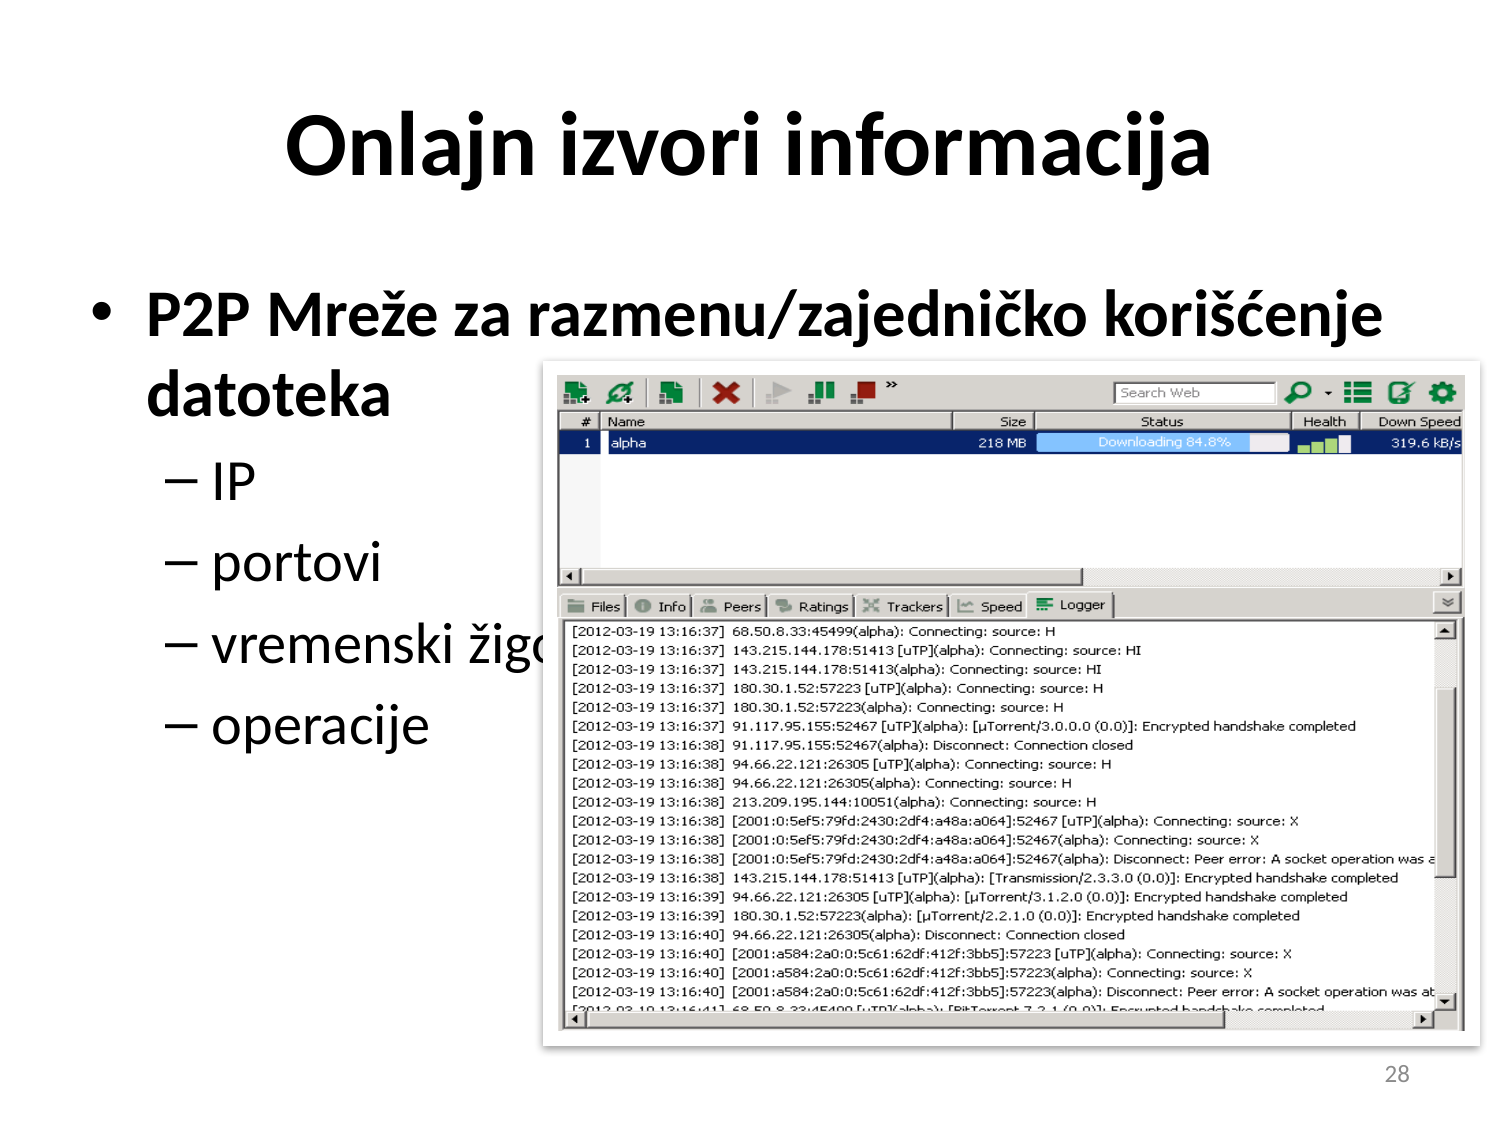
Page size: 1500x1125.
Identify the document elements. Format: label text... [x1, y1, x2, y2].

picture [556, 374, 1466, 1032]
list P2P Mreže za razmenu/zajedničko korišćenje datoteka IP portovi vremenski žigovi operacije [74, 262, 1426, 1006]
title Onlajn izvori informacija [74, 44, 1426, 233]
slide_number 28 [1074, 1055, 1425, 1103]
